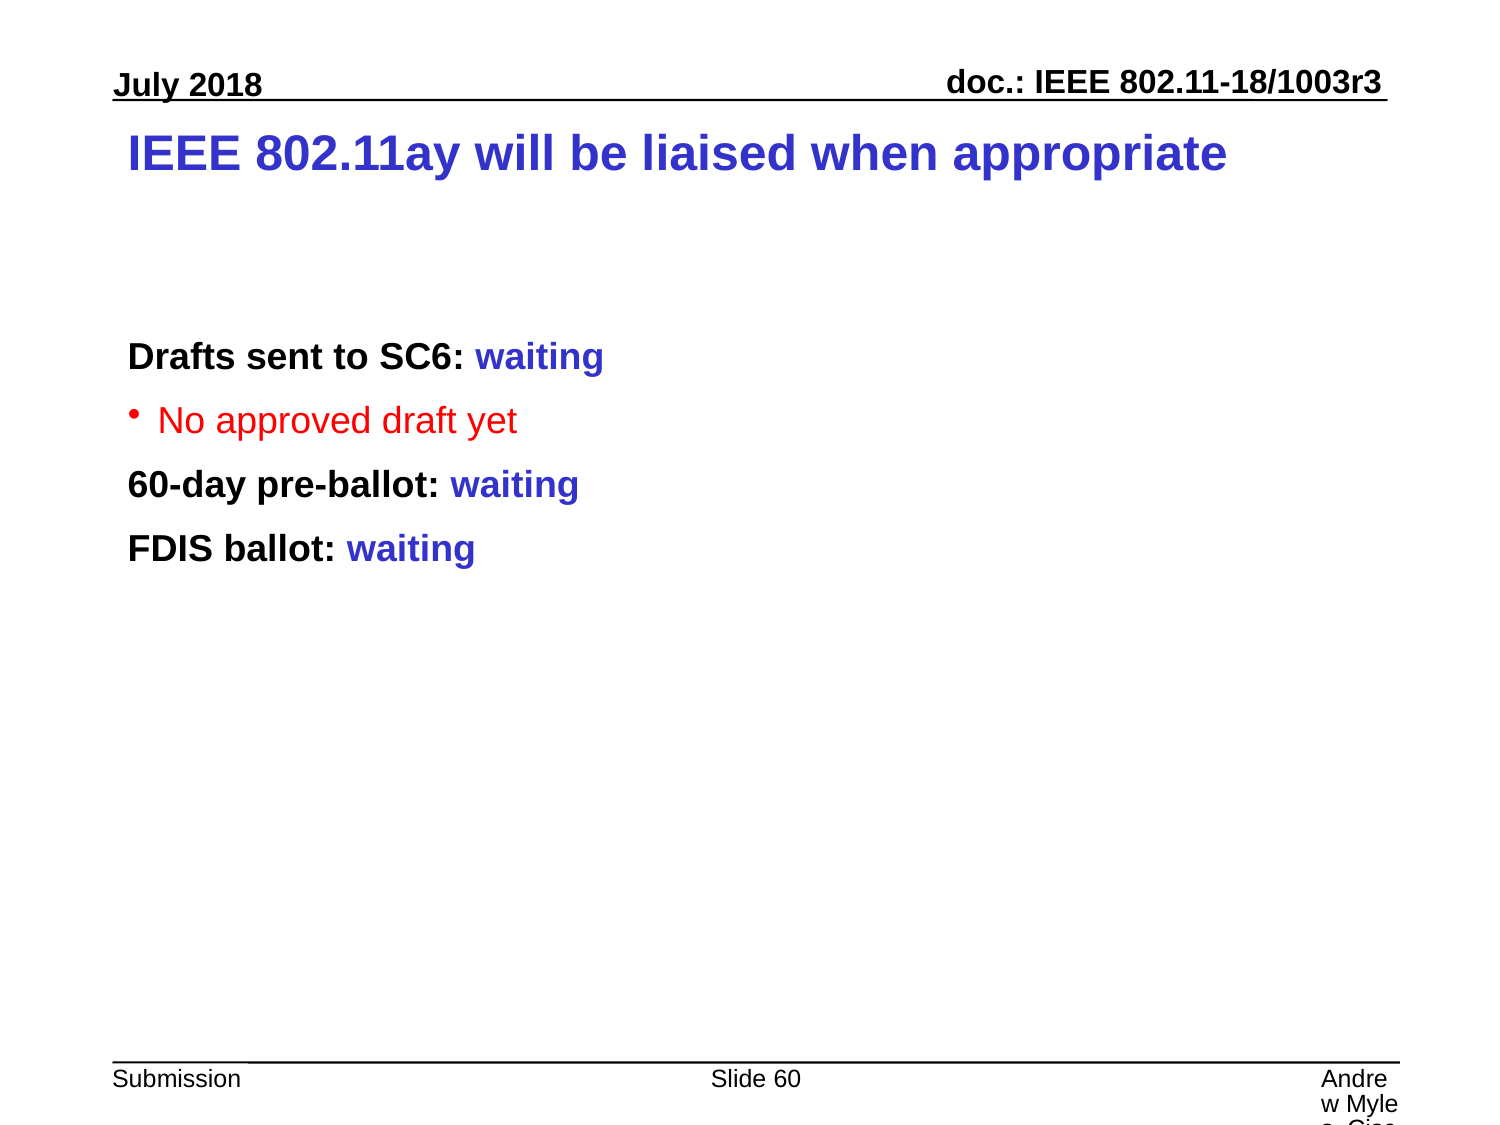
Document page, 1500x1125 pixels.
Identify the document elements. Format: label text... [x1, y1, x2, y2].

slide_number Slide 60 [709, 1061, 803, 1093]
title IEEE 802.11ay will be liaised when appropriate [112, 112, 1388, 288]
list Drafts sent to SC6: waiting No approved draft yet 60-day pre-ballot: waiting FDIS ballot: waiting [112, 324, 1388, 1000]
footer Andrew Myles, Cisco [1320, 1061, 1402, 1093]
